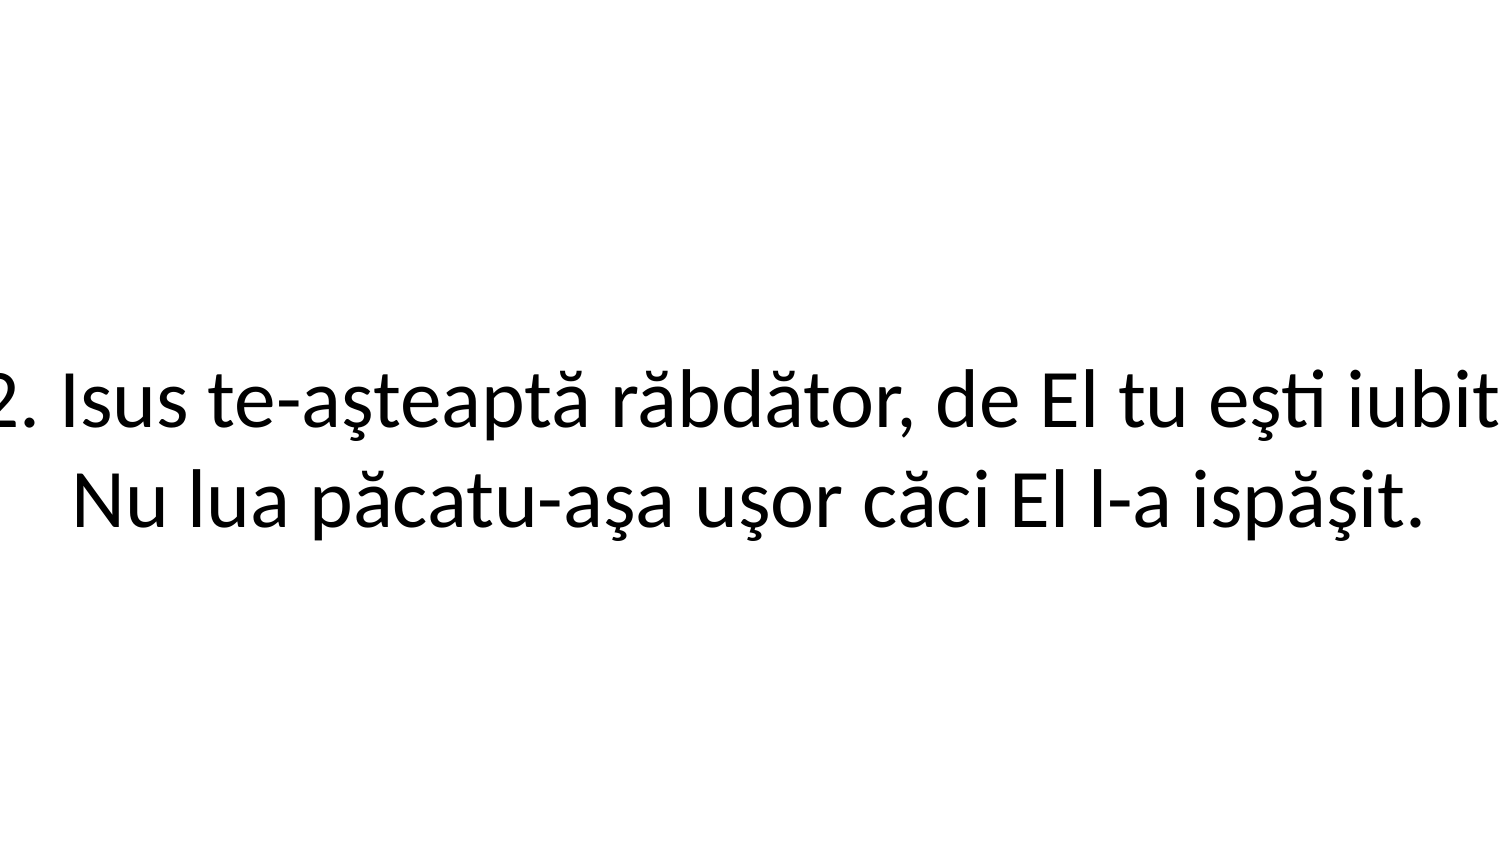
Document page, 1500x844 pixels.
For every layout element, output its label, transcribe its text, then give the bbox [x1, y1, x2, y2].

text_box 2. Isus te-aşteaptă răbdător, de El tu eşti iubit, Nu lua păcatu-aşa uşor căci El l-a ispăşit. [0, 292, 1500, 552]
